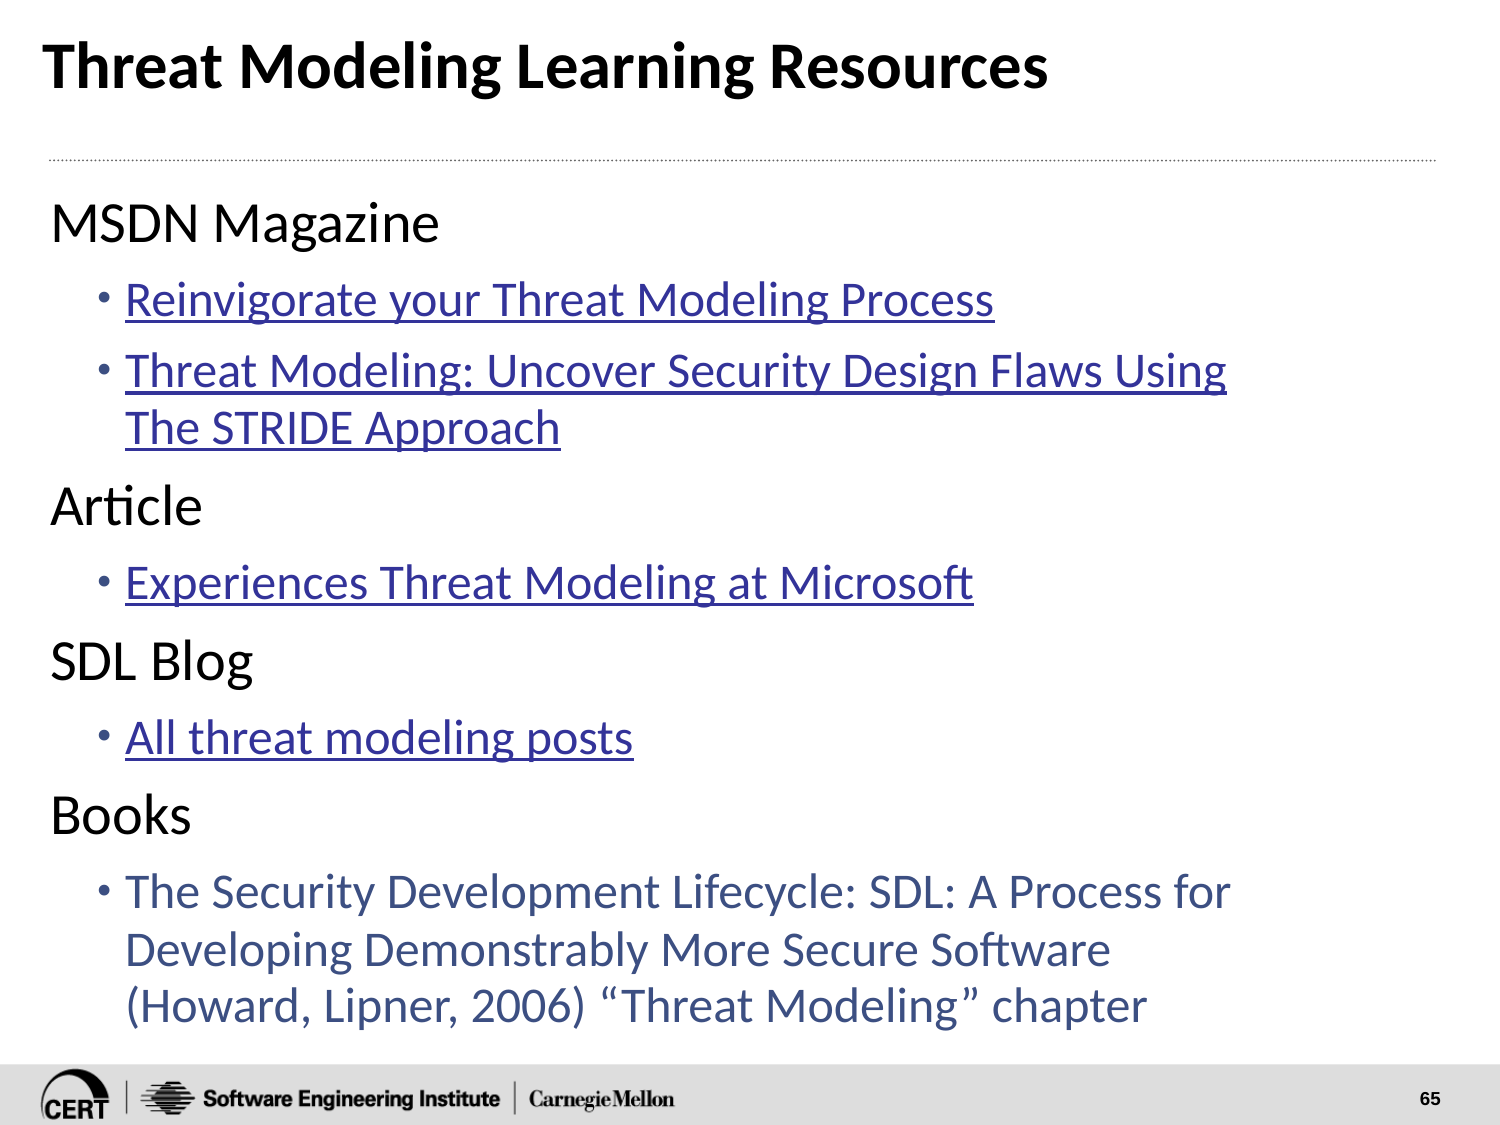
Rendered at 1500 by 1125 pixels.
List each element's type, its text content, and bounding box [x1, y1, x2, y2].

title Threat Modeling Learning Resources [42, 37, 1434, 155]
picture [24, 1065, 688, 1125]
list MSDN Magazine Reinvigorate your Threat Modeling Process Threat Modeling: Uncover Security Design Flaws Using The STRIDE Approach Article Experiences Threat Modeling at Microsoft SDL Blog All threat modeling posts Books The Security Development Lifecycle: SDL: A Process for Developing Demonstrably More Secure Software (Howard, Lipner, 2006) “Threat Modeling” chapter [49, 187, 1438, 1001]
